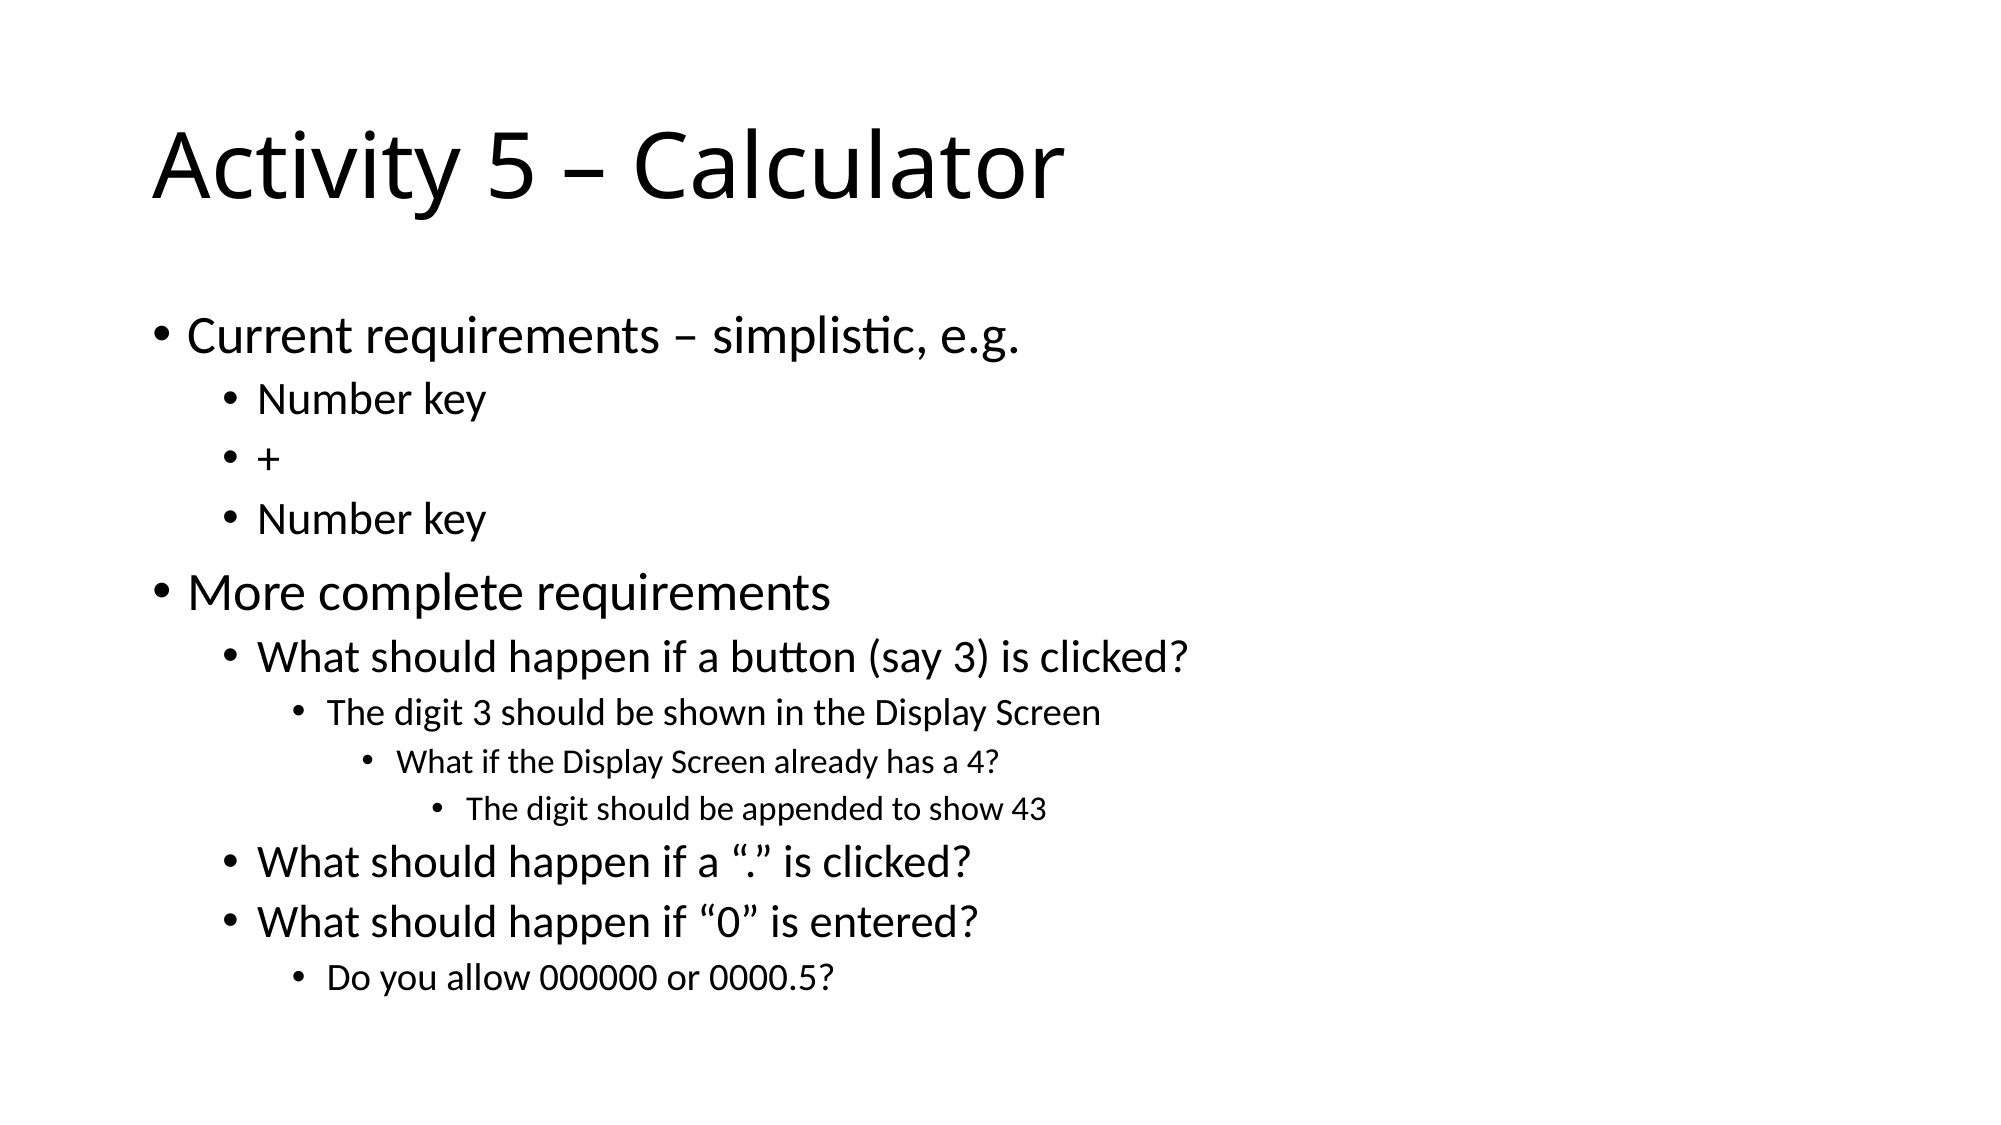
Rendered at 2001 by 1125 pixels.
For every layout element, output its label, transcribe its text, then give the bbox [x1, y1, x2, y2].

list Current requirements – simplistic, e.g. Number key + Number key More complete requirements What should happen if a button (say 3) is clicked? The digit 3 should be shown in the Display Screen What if the Display Screen already has a 4? The digit should be appended to show 43 What should happen if a “.” is clicked? What should happen if “0” is entered? Do you allow 000000 or 0000.5? [137, 299, 1863, 1014]
title Activity 5 – Calculator [137, 59, 1863, 278]
